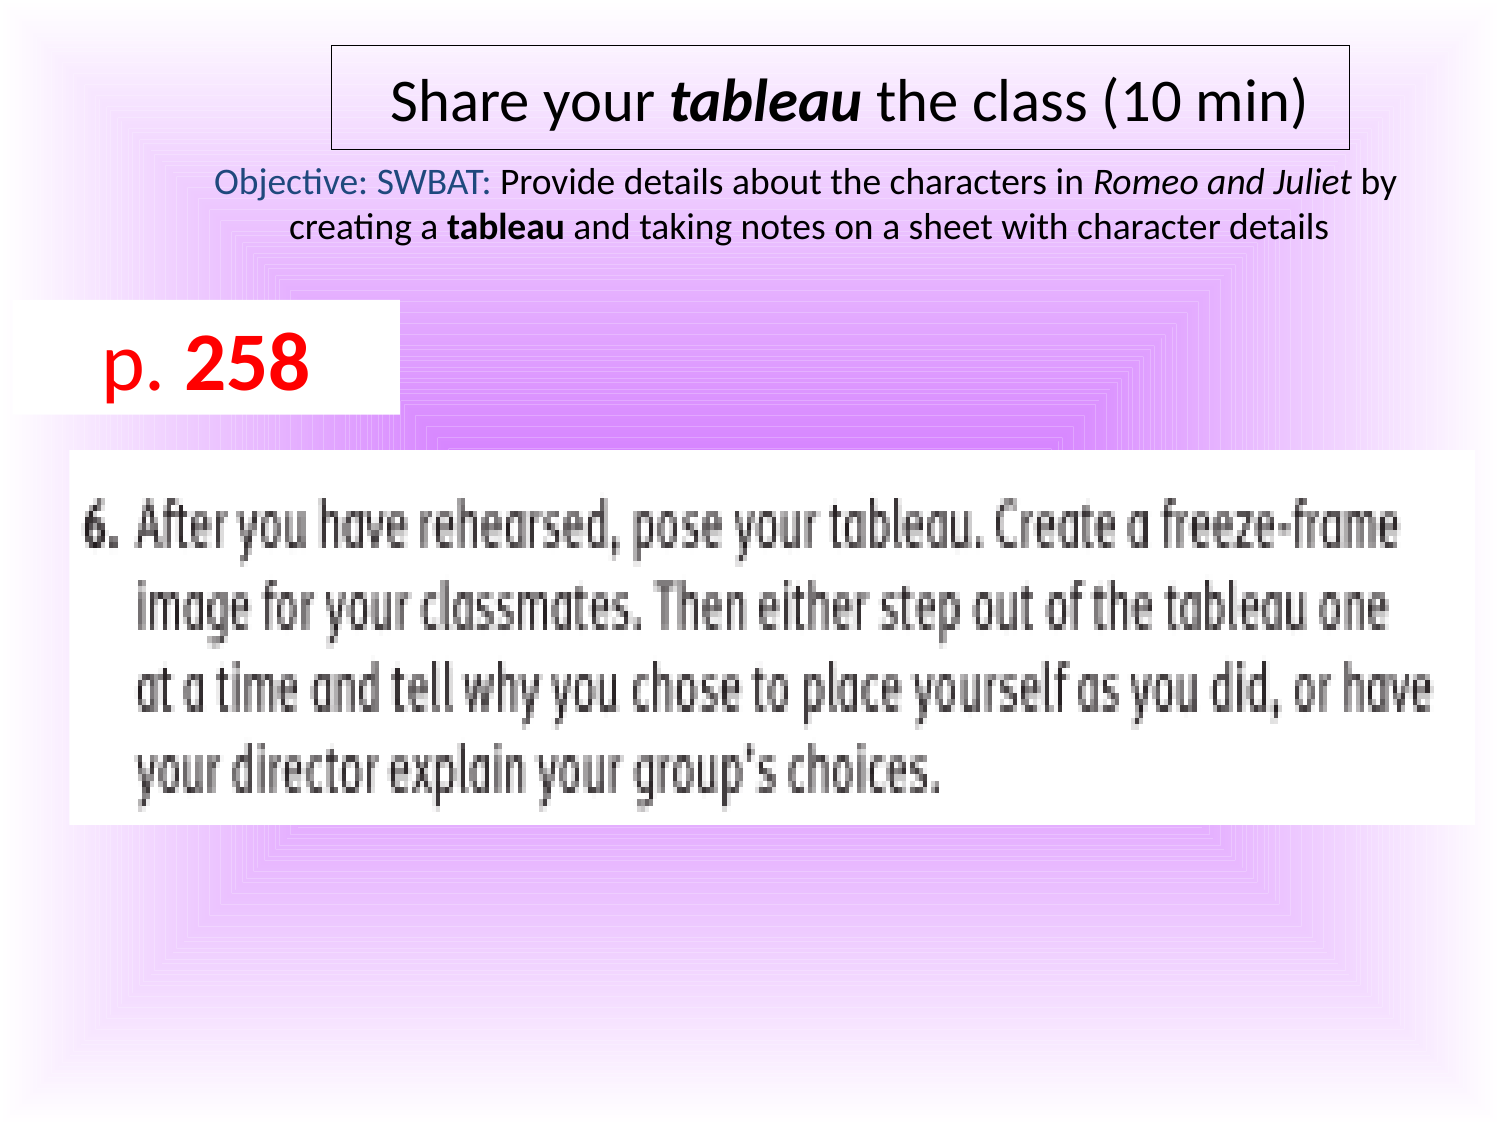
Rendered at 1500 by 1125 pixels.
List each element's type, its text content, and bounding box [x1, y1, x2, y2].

text_box p. 258 [12, 299, 400, 415]
picture [69, 449, 1476, 826]
title Share your tableau the class (10 min) [331, 45, 1350, 149]
text_box Objective: SWBAT: Provide details about the characters in Romeo and Juliet by creating a tableau and taking notes on a sheet with character details [95, 149, 1438, 255]
